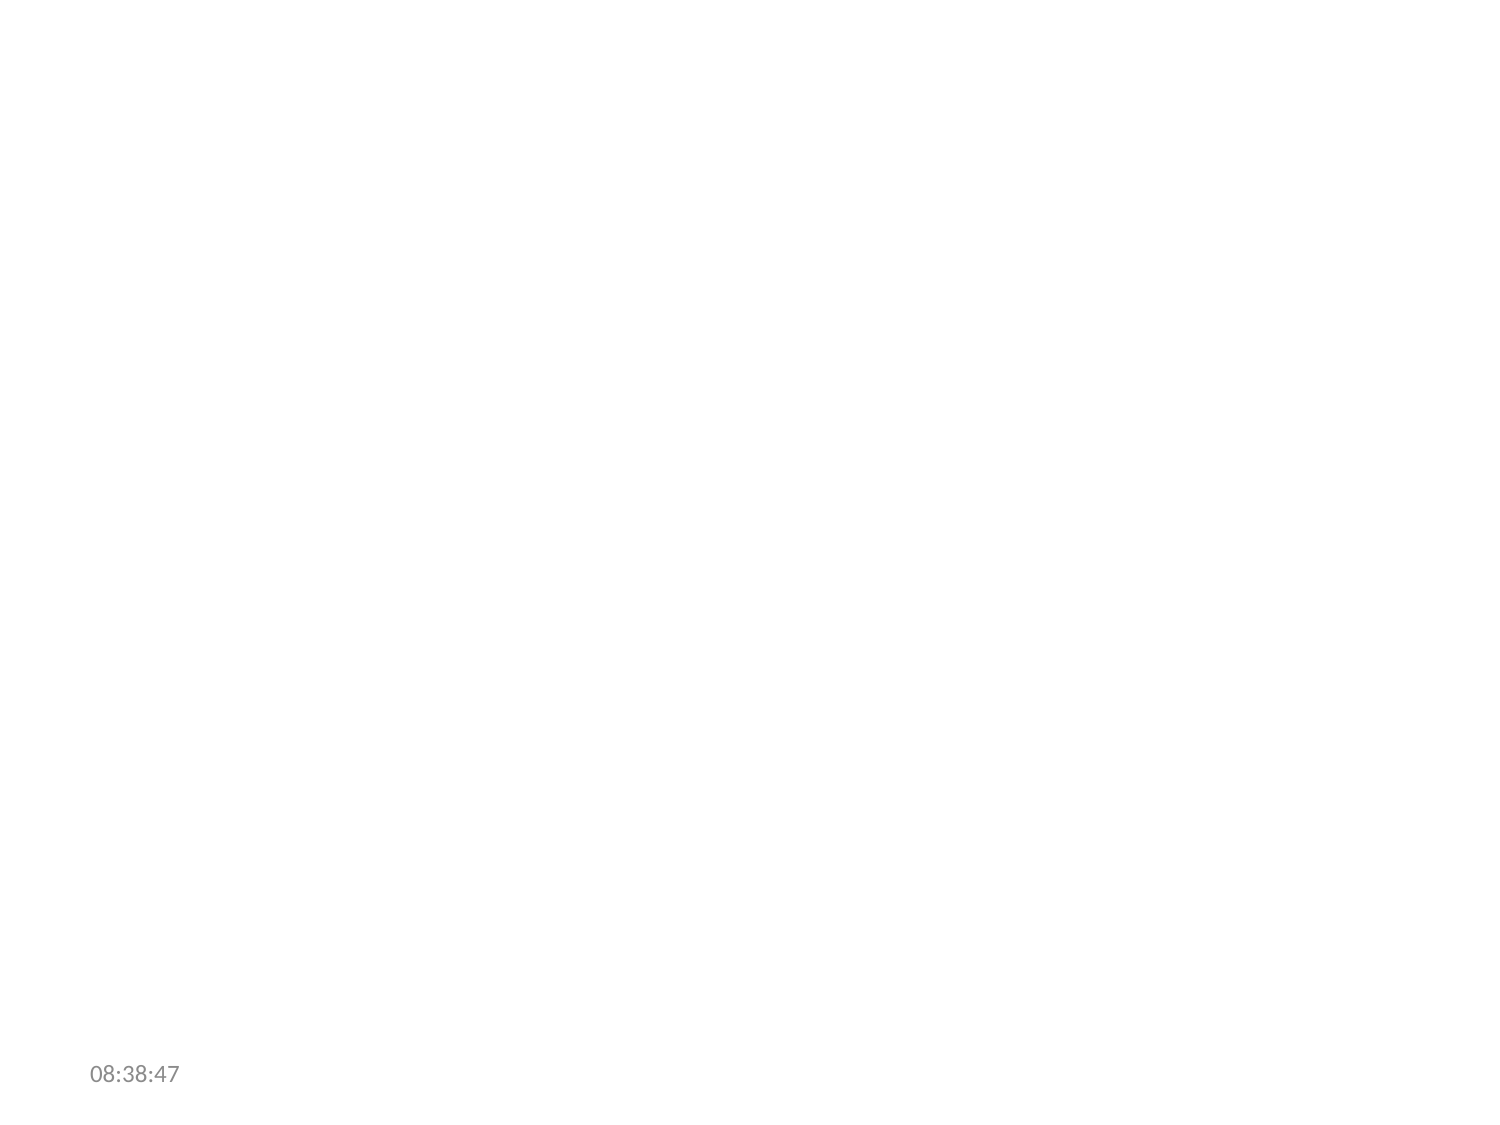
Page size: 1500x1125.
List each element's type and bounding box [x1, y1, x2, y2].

slide_number [75, 1042, 425, 1103]
